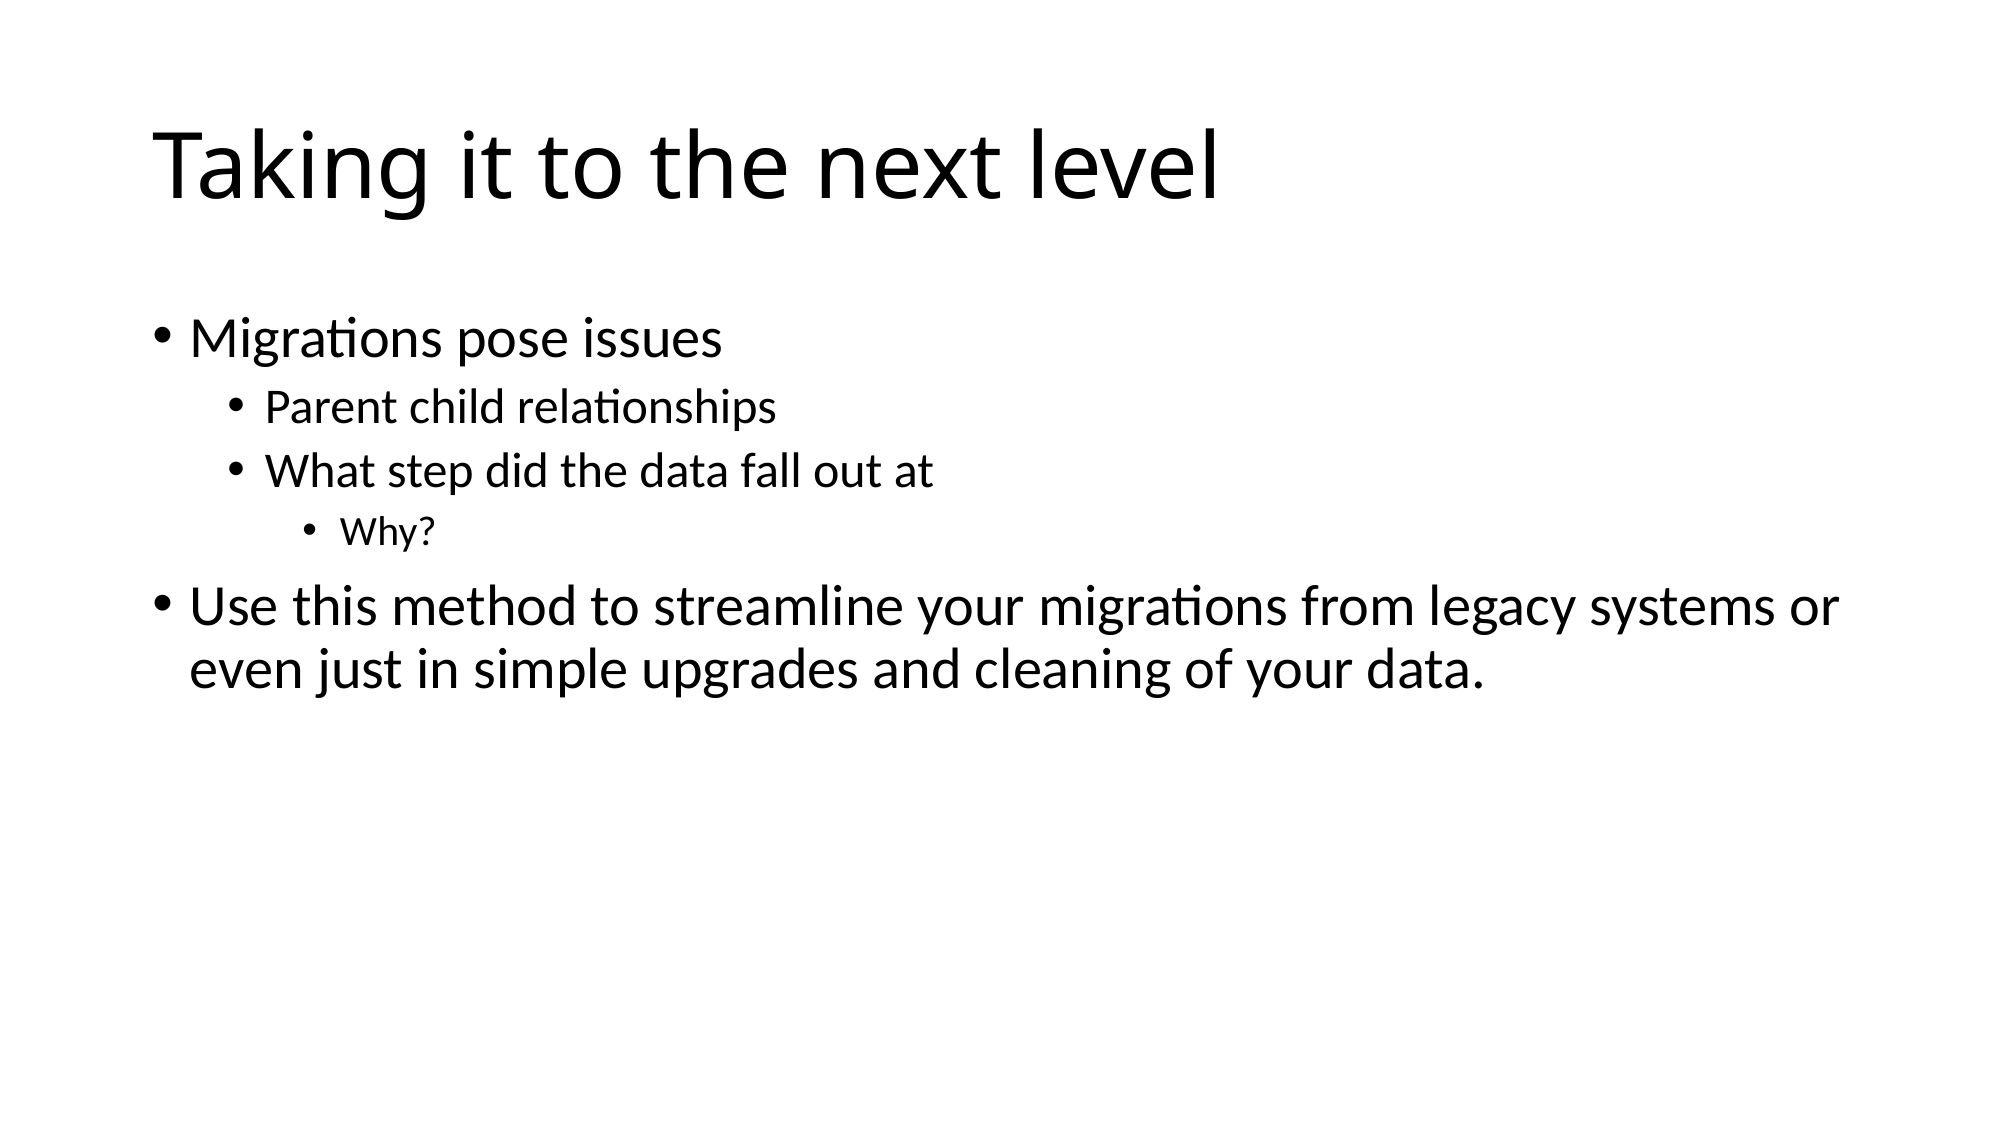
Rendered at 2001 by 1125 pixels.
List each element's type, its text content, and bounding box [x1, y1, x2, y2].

list Migrations pose issues Parent child relationships What step did the data fall out at Why? Use this method to streamline your migrations from legacy systems or even just in simple upgrades and cleaning of your data. [137, 299, 1863, 1014]
title Taking it to the next level [137, 59, 1863, 278]
